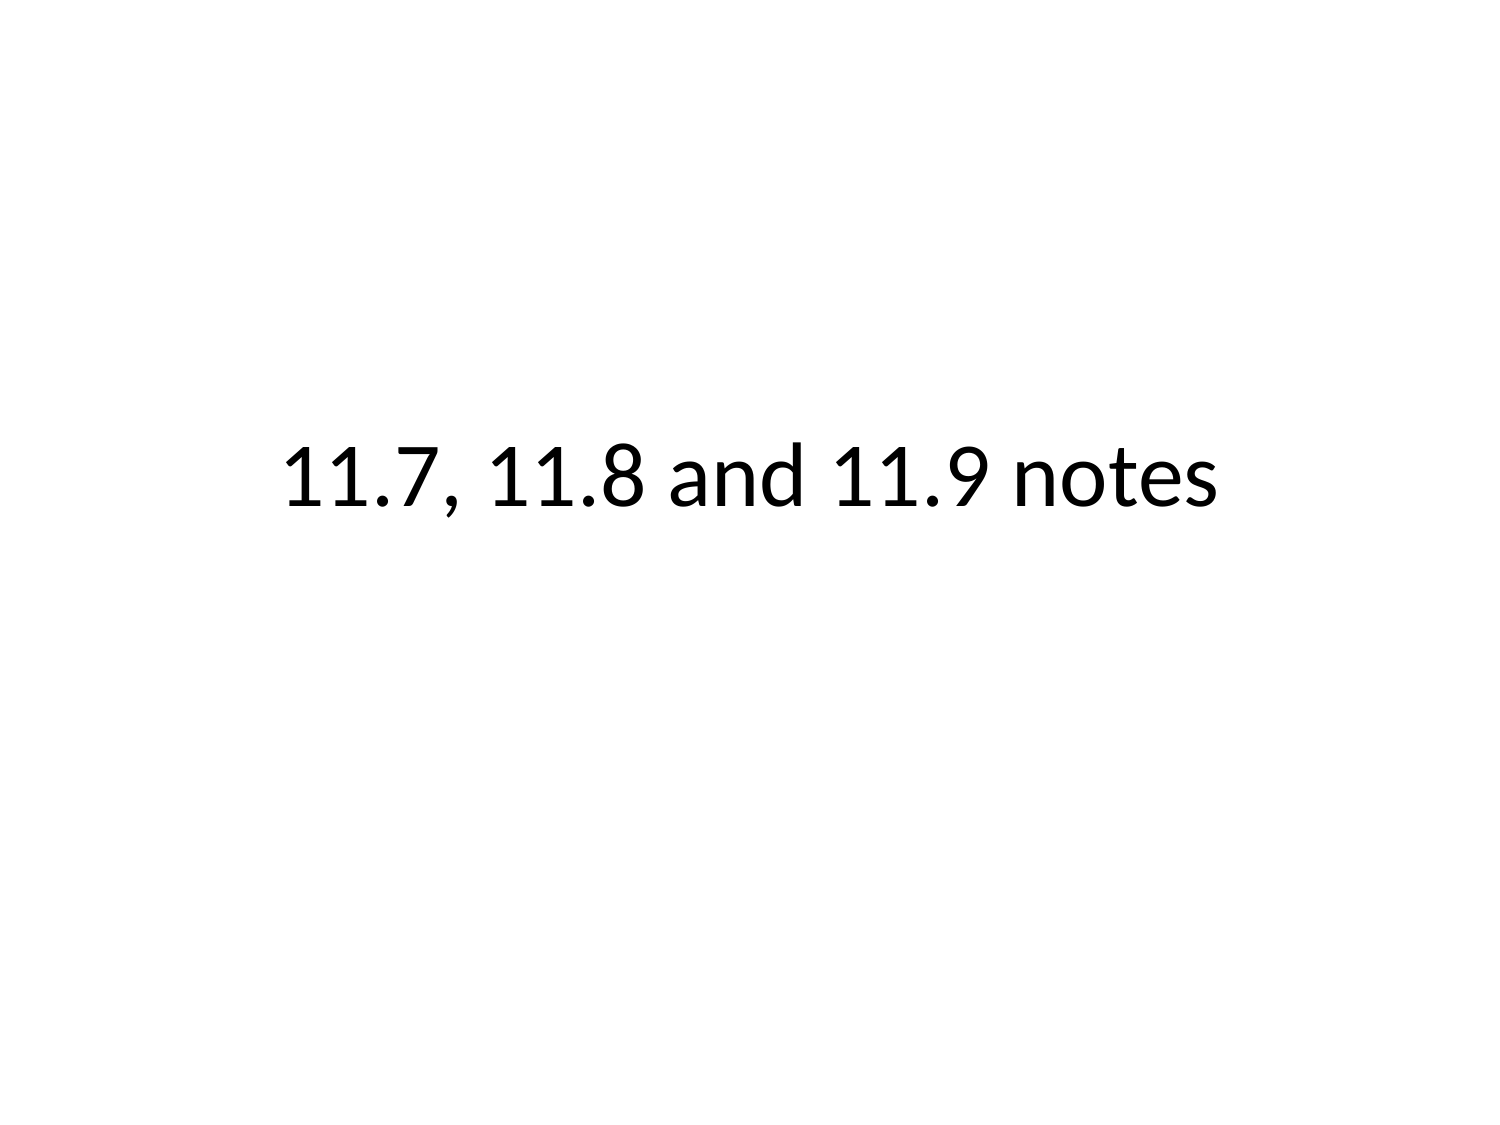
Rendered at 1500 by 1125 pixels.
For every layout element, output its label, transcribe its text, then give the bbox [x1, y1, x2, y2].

title 11.7, 11.8 and 11.9 notes [112, 349, 1388, 591]
